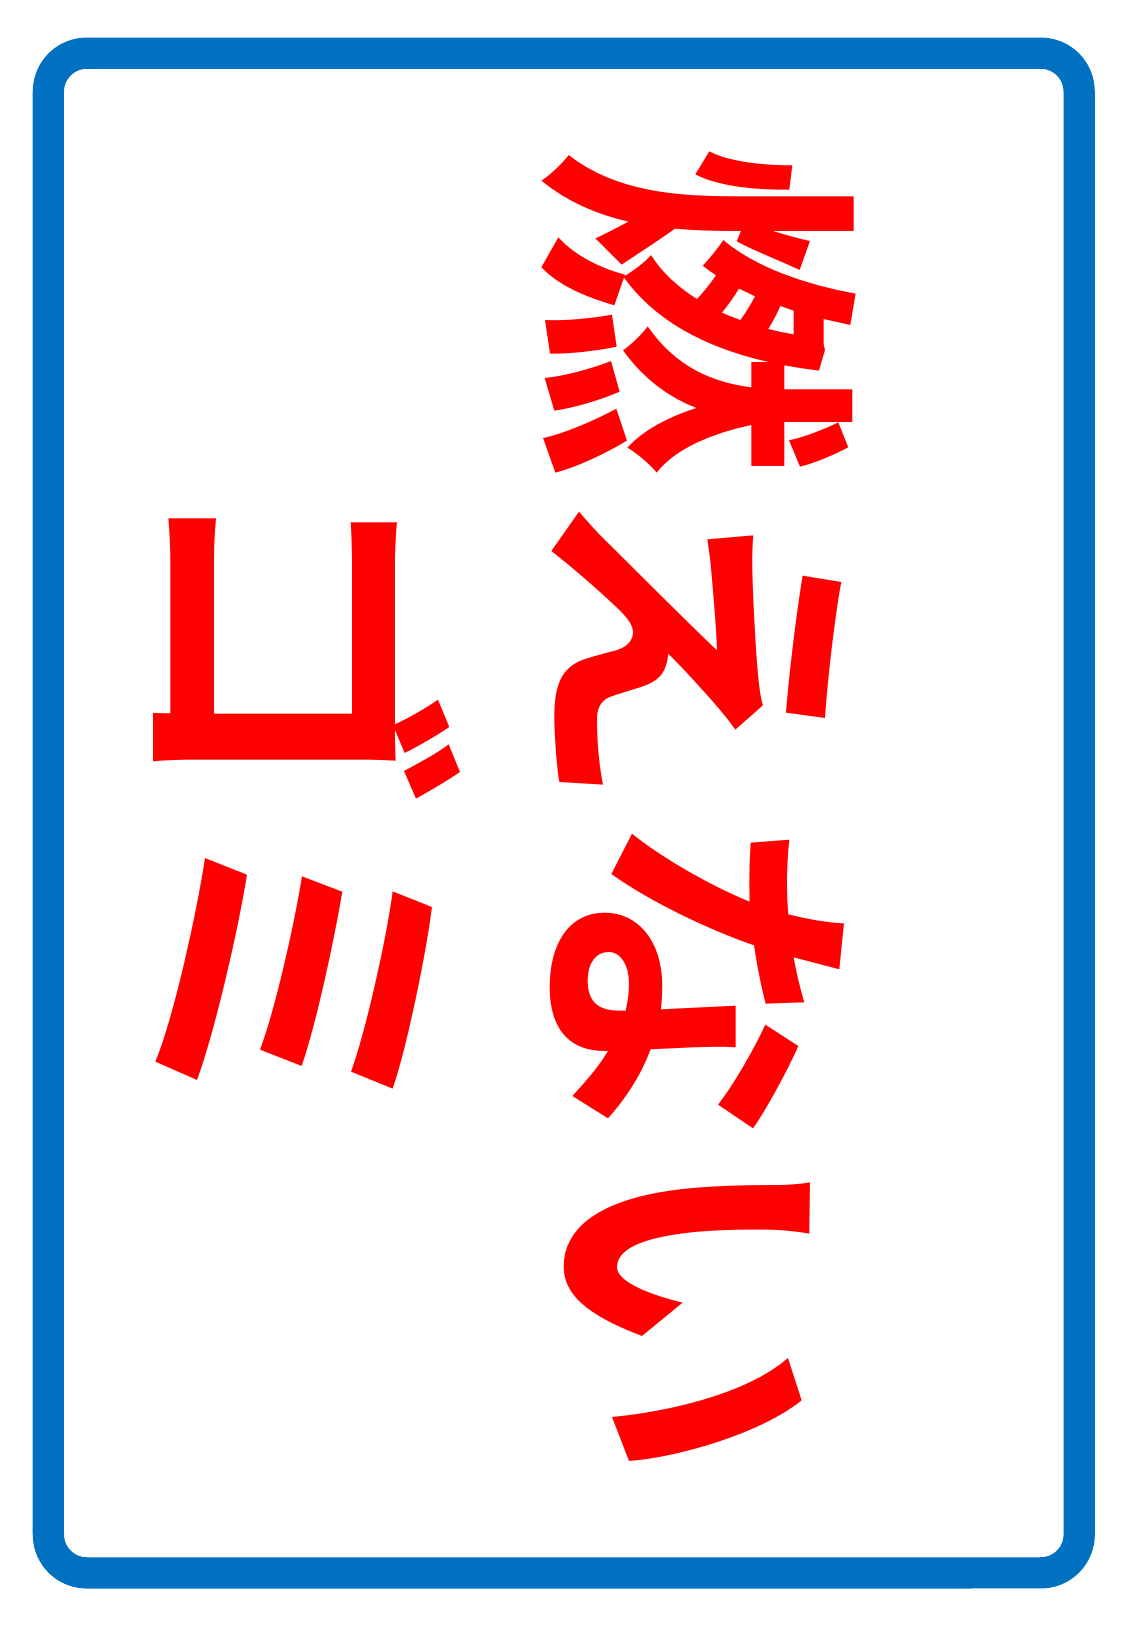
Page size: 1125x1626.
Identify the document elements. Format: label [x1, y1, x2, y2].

text_box [46, 51, 1082, 1576]
